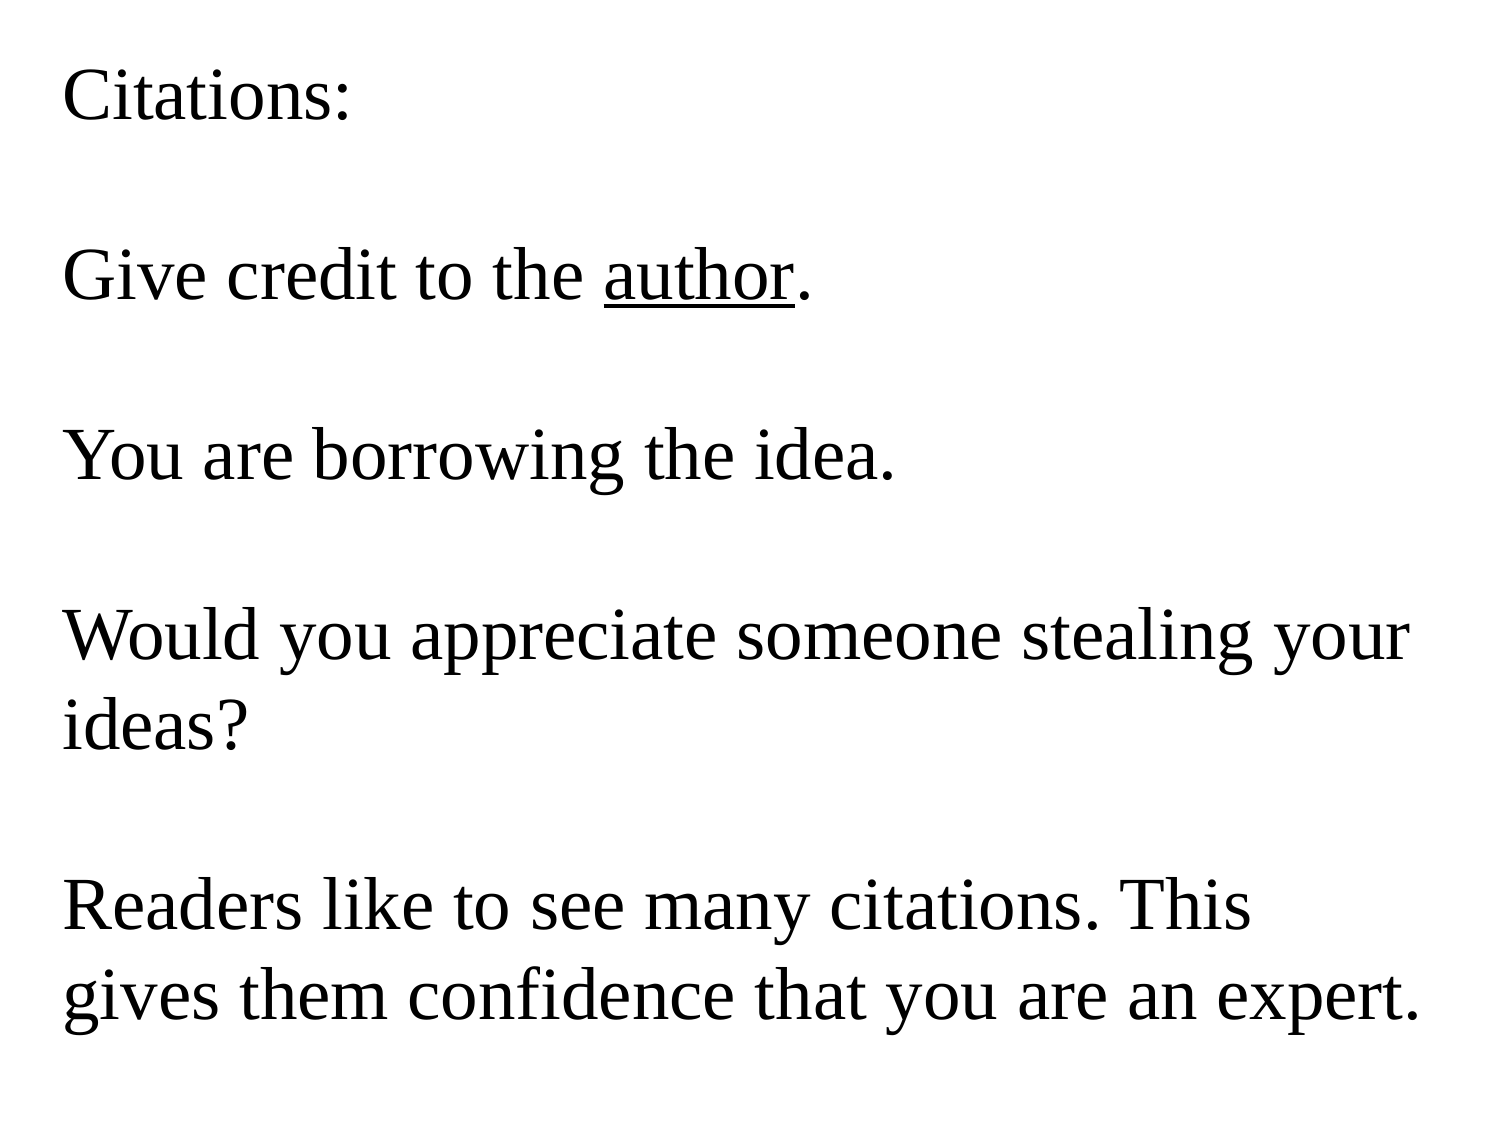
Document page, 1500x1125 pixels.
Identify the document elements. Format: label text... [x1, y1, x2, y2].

text_box Citations: Give credit to the author. You are borrowing the idea. Would you appreciate someone stealing your ideas? Readers like to see many citations. This gives them confidence that you are an expert. [47, 37, 1444, 1043]
